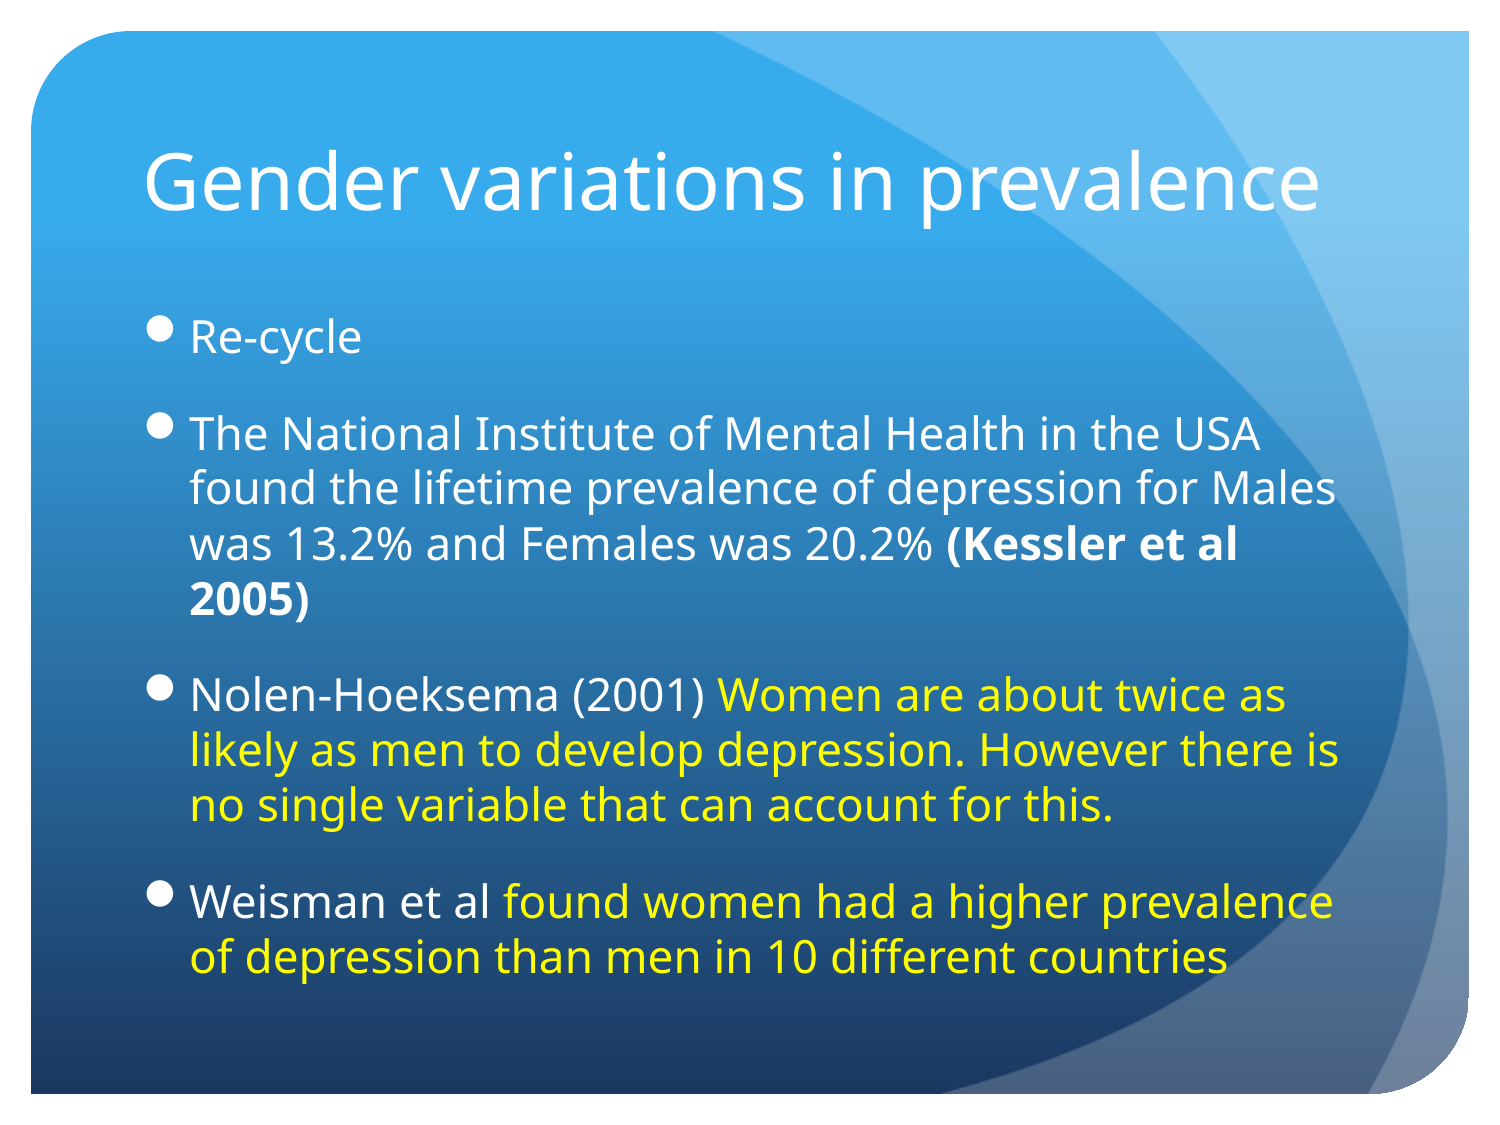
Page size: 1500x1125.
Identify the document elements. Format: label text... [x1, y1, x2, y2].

list Re-cycle The National Institute of Mental Health in the USA found the lifetime prevalence of depression for Males was 13.2% and Females was 20.2% (Kessler et al 2005) Nolen-Hoeksema (2001) Women are about twice as likely as men to develop depression. However there is no single variable that can account for this. Weisman et al found women had a higher prevalence of depression than men in 10 different countries [127, 299, 1372, 991]
picture [24, 30, 1473, 1094]
title Gender variations in prevalence [127, 62, 1372, 234]
